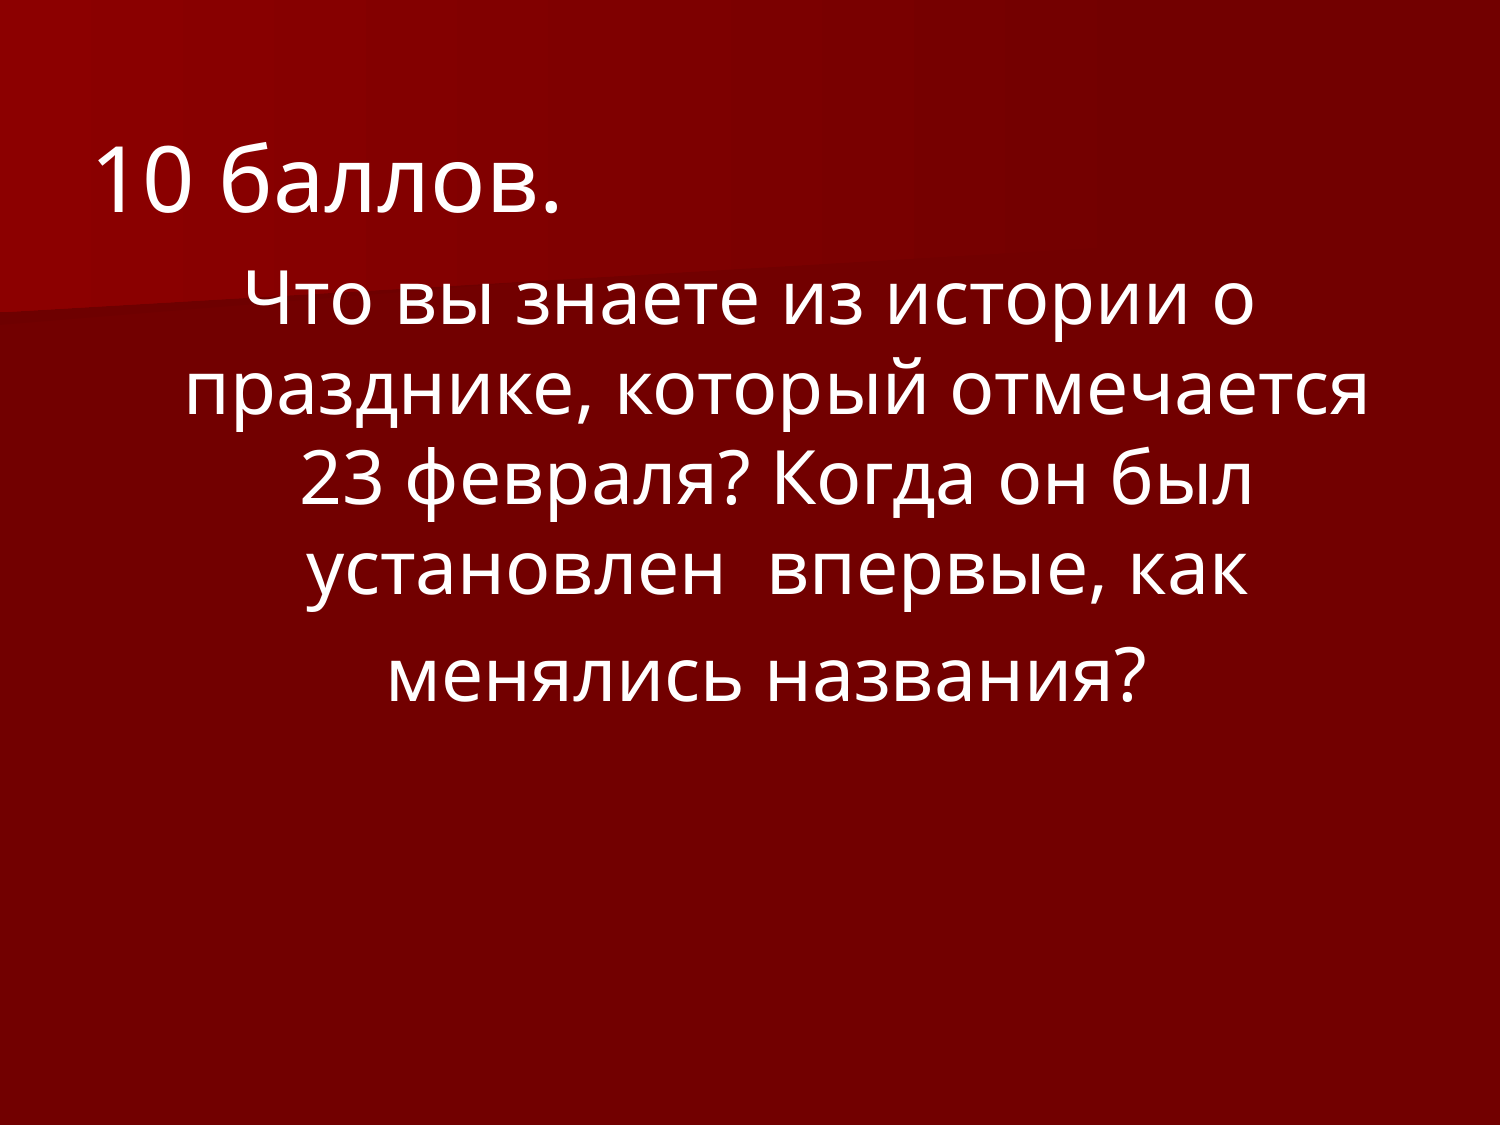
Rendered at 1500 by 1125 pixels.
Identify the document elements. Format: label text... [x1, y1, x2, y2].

list 10 баллов. Что вы знаете из истории о празднике, который отмечается 23 февраля? Когда он был установлен впервые, как менялись названия? [75, 113, 1425, 1000]
